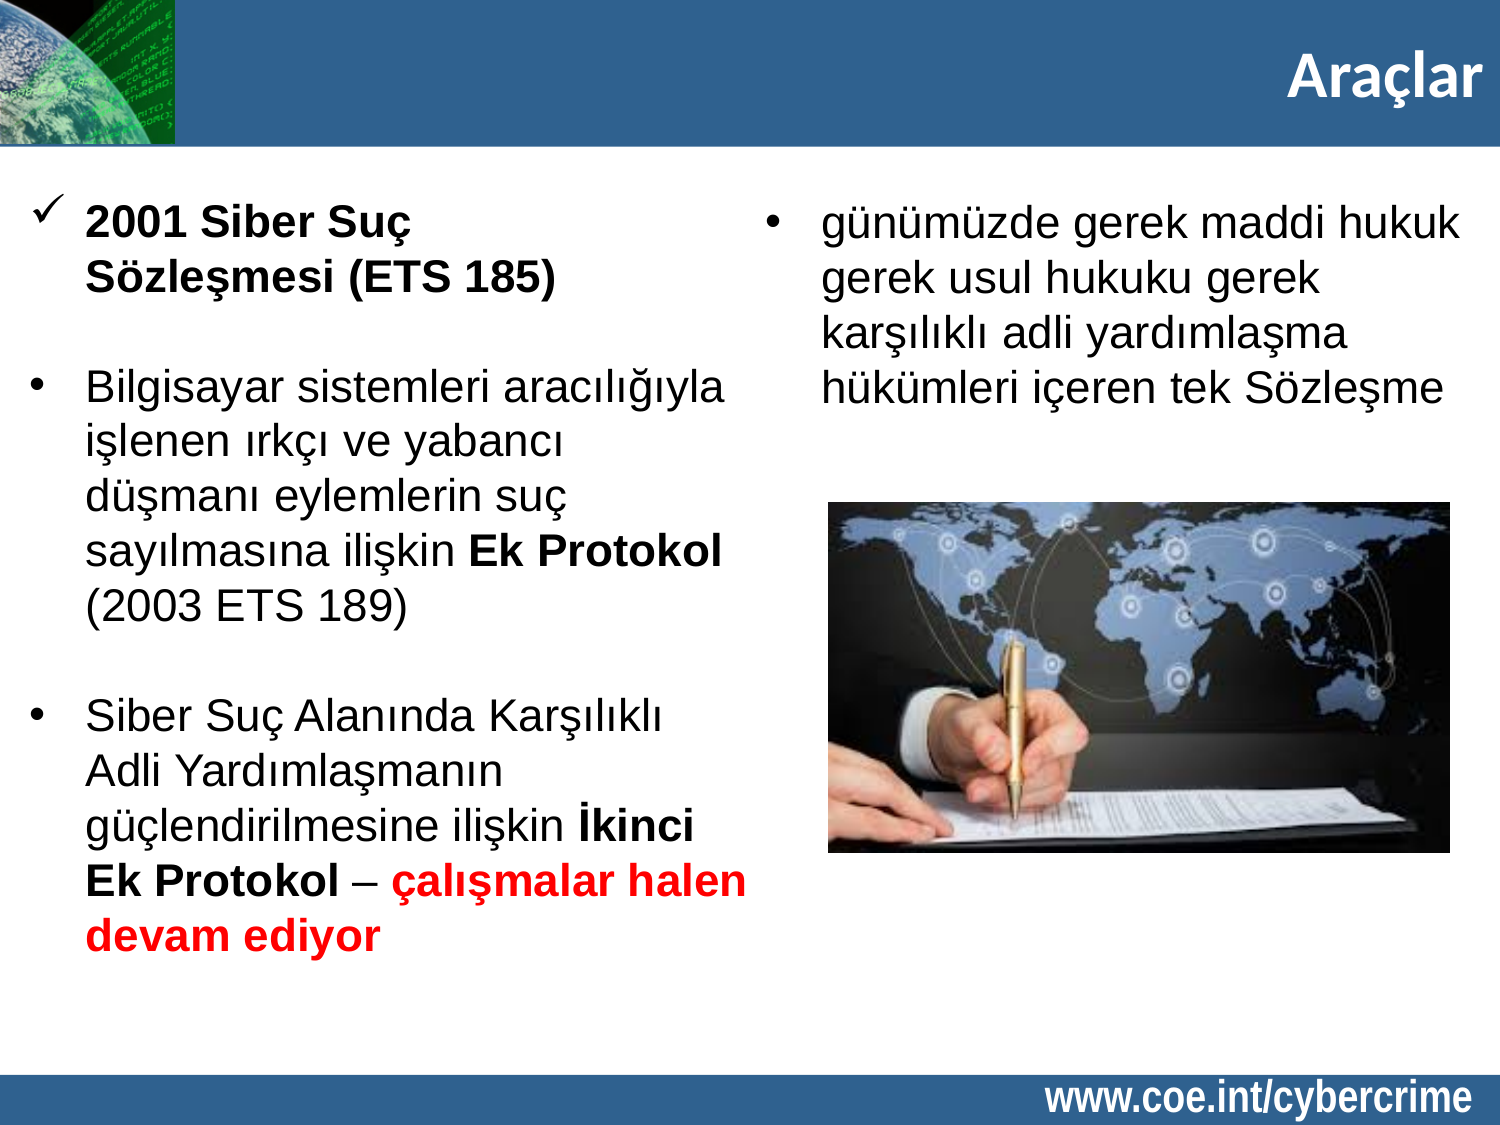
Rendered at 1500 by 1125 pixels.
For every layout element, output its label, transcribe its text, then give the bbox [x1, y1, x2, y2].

picture [0, 0, 175, 144]
text_box günümüzde gerek maddi hukuk gerek usul hukuku gerek karşılıklı adli yardımlaşma hükümleri içeren tek Sözleşme [749, 185, 1500, 421]
text_box Araçlar [177, 0, 1500, 149]
text_box [0, 1073, 1030, 1125]
text_box 2001 Siber Suç Sözleşmesi (ETS 185) Bilgisayar sistemleri aracılığıyla işlenen ırkçı ve yabancı düşmanı eylemlerin suç sayılmasına ilişkin Ek Protokol (2003 ETS 189) Siber Suç Alanında Karşılıklı Adli Yardımlaşmanın güçlendirilmesine ilişkin İkinci Ek Protokol – çalışmalar halen devam ediyor [14, 183, 765, 969]
text_box www.coe.int/cybercrime [1030, 1059, 1500, 1125]
picture [827, 502, 1450, 854]
